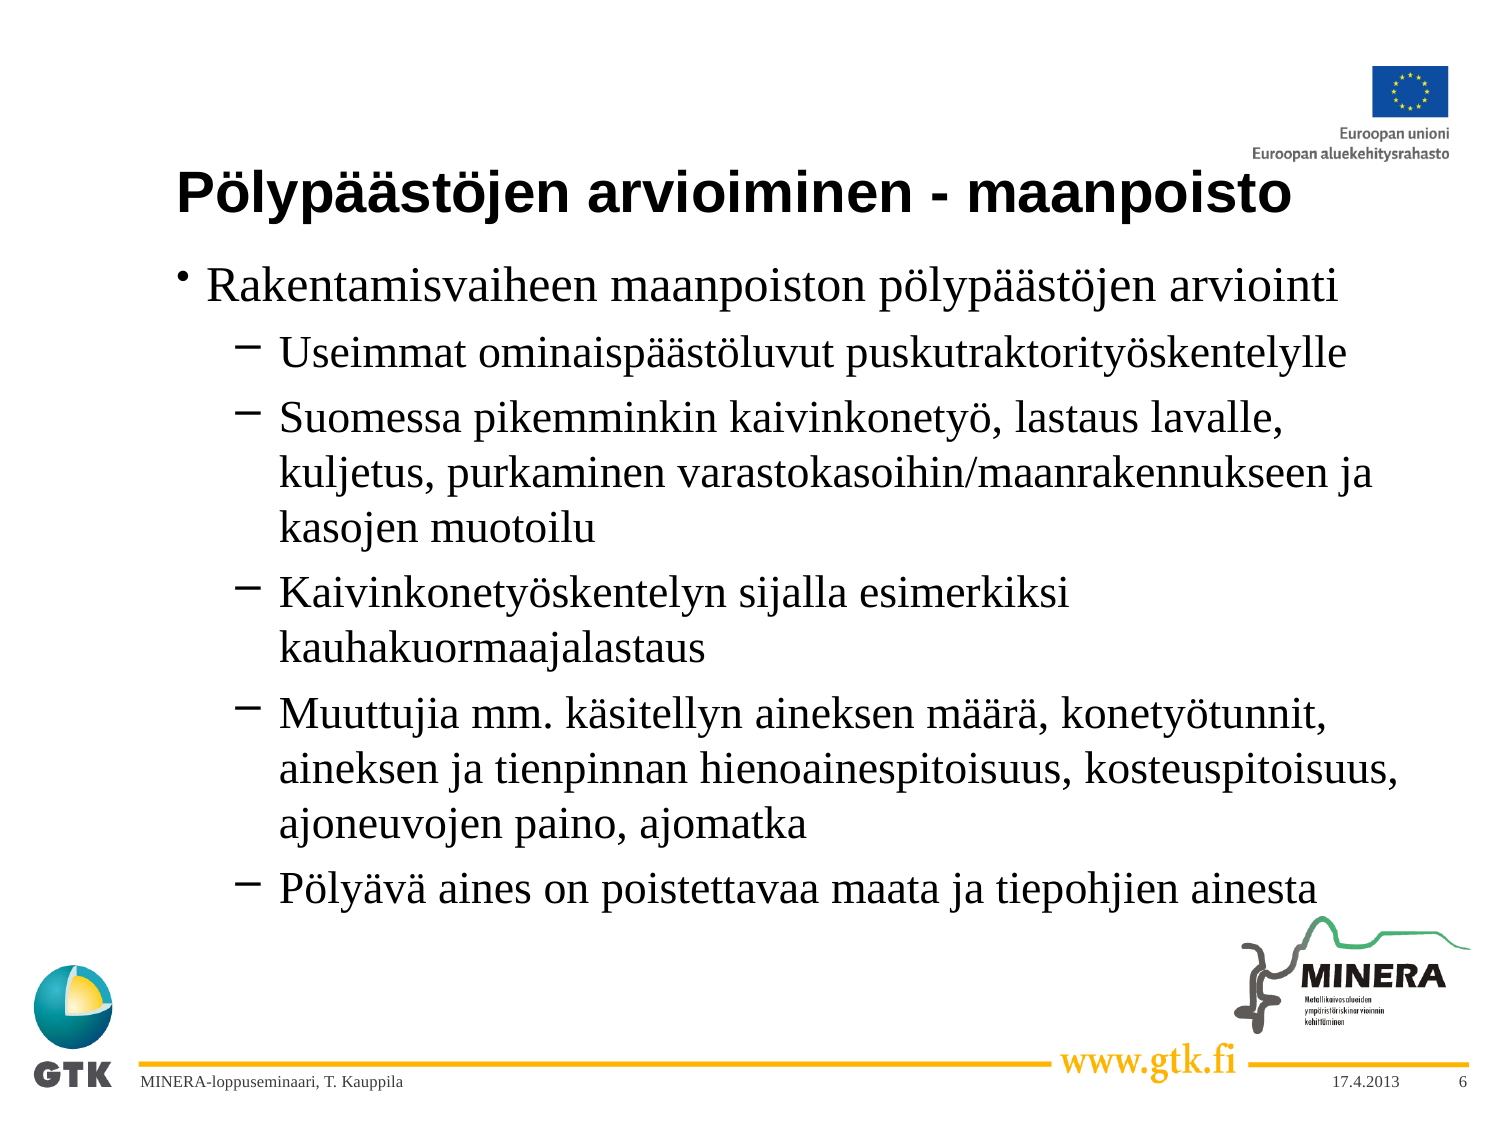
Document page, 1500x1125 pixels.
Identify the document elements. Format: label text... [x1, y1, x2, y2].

picture [28, 952, 118, 1094]
footer MINERA-loppuseminaari, T. Kauppila [125, 1069, 1056, 1093]
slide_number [1240, 1069, 1415, 1093]
title Pölypäästöjen arvioiminen - maanpoisto [161, 31, 1448, 232]
picture [131, 916, 1478, 1092]
slide_number 6 [1415, 1069, 1483, 1093]
picture [1253, 66, 1450, 162]
list Rakentamisvaiheen maanpoiston pölypäästöjen arviointi Useimmat ominaispäästöluvut puskutraktorityöskentelylle Suomessa pikemminkin kaivinkonetyö, lastaus lavalle, kuljetus, purkaminen varastokasoihin/maanrakennukseen ja kasojen muotoilu Kaivinkonetyöskentelyn sijalla esimerkiksi kauhakuormaajalastaus Muuttujia mm. käsitellyn aineksen määrä, konetyötunnit, aineksen ja tienpinnan hienoainespitoisuus, kosteuspitoisuus, ajoneuvojen paino, ajomatka Pölyävä aines on poistettavaa maata ja tiepohjien ainesta [161, 243, 1448, 1000]
